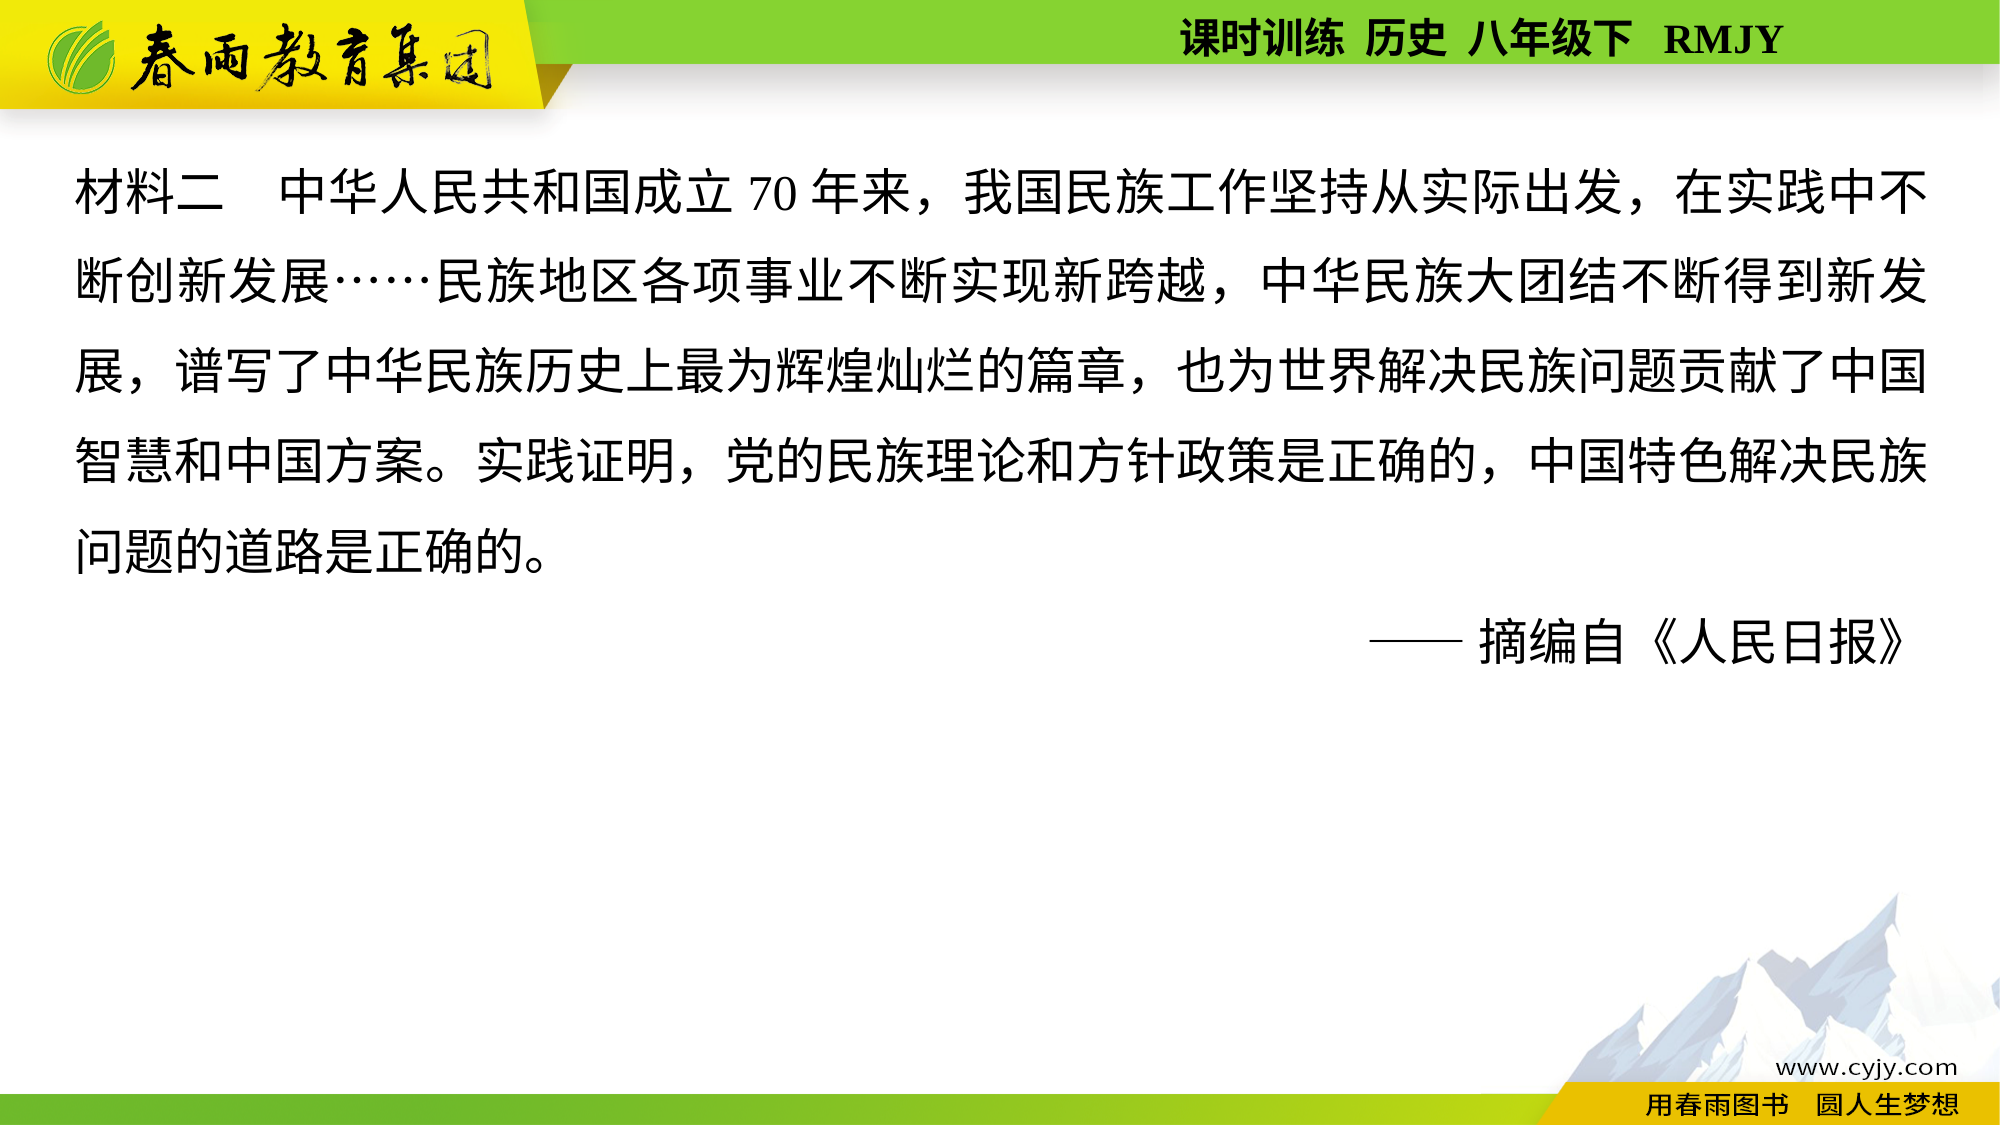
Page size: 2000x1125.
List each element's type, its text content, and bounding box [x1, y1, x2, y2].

picture [0, 0, 2000, 1125]
list 材料二 中华人民共和国成立70年来，我国民族工作坚持从实际出发，在实践中不断创新发展……民族地区各项事业不断实现新跨越，中华民族大团结不断得到新发展，谱写了中华民族历史上最为辉煌灿烂的篇章，也为世界解决民族问题贡献了中国智慧和中国方案。实践证明，党的民族理论和方针政策是正确的，中国特色解决民族问题的道路是正确的。 ——摘编自《人民日报》 [59, 122, 1944, 672]
